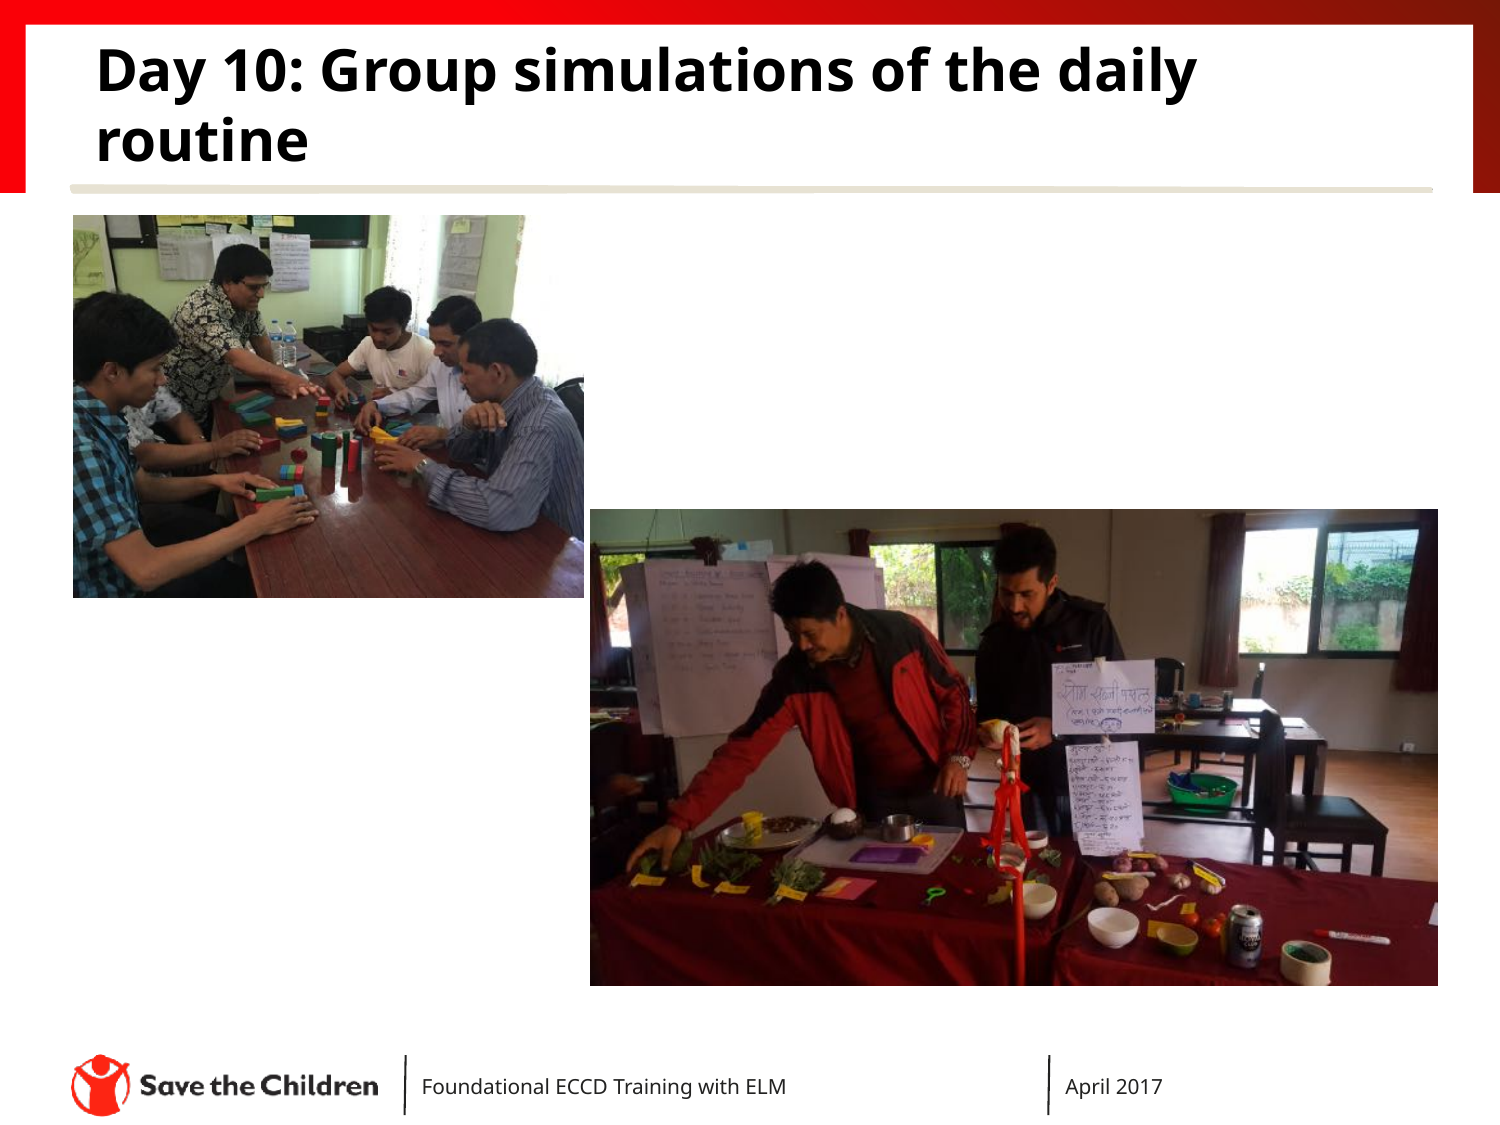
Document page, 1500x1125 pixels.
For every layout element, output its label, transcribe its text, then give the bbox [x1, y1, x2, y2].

text_box Foundational ECCD Training with ELM [414, 1066, 1042, 1107]
picture [73, 215, 584, 598]
picture [69, 184, 1433, 194]
picture [589, 509, 1438, 987]
picture [71, 1054, 378, 1117]
title Day 10: Group simulations of the daily routine [86, 45, 1414, 182]
text_box April 2017 [1057, 1066, 1398, 1107]
